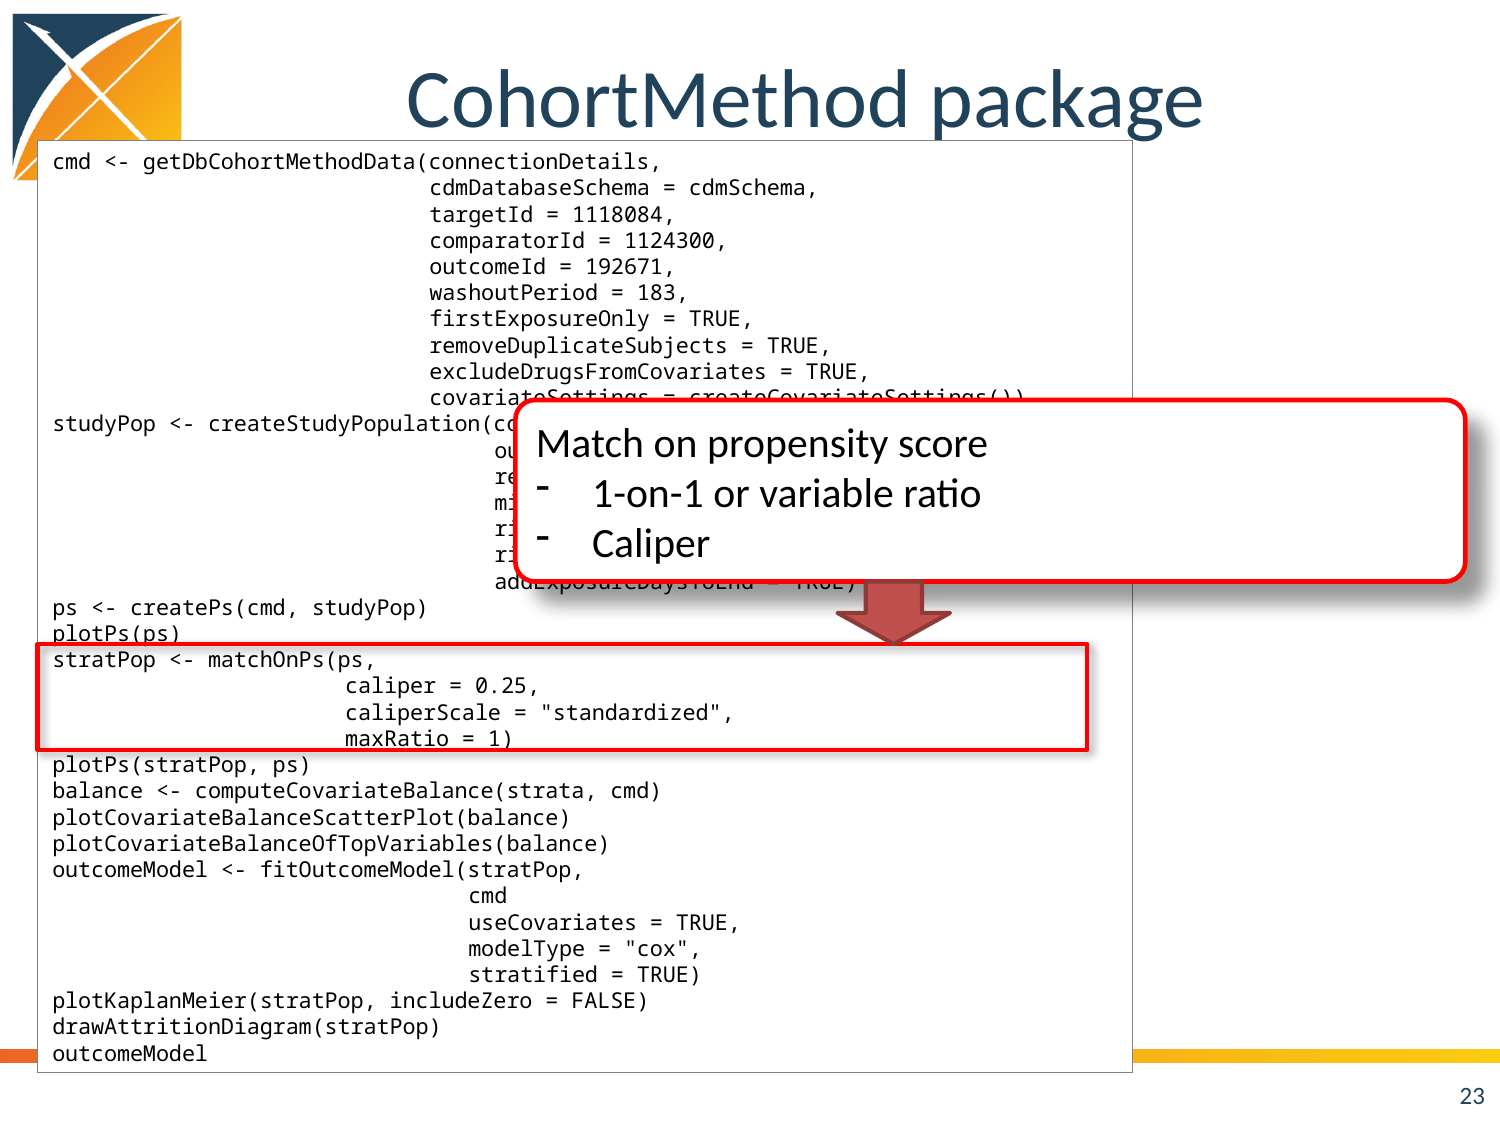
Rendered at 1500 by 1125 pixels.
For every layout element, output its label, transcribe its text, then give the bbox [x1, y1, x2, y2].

slide_number 23 [1149, 1065, 1500, 1125]
title CohortMethod package [187, 24, 1425, 163]
text_box cmd <- getDbCohortMethodData(connectionDetails, cdmDatabaseSchema = cdmSchema, targetId = 1118084, comparatorId = 1124300, outcomeId = 192671, washoutPeriod = 183, firstExposureOnly = TRUE, removeDuplicateSubjects = TRUE, excludeDrugsFromCovariates = TRUE, covariateSettings = createCovariateSettings()) studyPop <- createStudyPopulation(cohortMethodData = cmd, outcomeId = 192671, removeSubjectsWithPriorOutcome = TRUE, minDaysAtRisk = 1, riskWindowStart = 0, riskWindowEnd = 30, addExposureDaysToEnd = TRUE) ps <- createPs(cmd, studyPop) plotPs(ps) stratPop <- matchOnPs(ps, caliper = 0.25, caliperScale = "standardized", maxRatio = 1) plotPs(stratPop, ps) balance <- computeCovariateBalance(strata, cmd) plotCovariateBalanceScatterPlot(balance) plotCovariateBalanceOfTopVariables(balance) outcomeModel <- fitOutcomeModel(stratPop, cmd useCovariates = TRUE, modelType = "cox", stratified = TRUE) plotKaplanMeier(stratPop, includeZero = FALSE) drawAttritionDiagram(stratPop) outcomeModel [37, 617, 1133, 1073]
text_box cmd <- getDbCohortMethodData(connectionDetails, cdmDatabaseSchema = cdmSchema, targetId = 1118084, comparatorId = 1124300, outcomeId = 192671, washoutPeriod = 183, firstExposureOnly = TRUE, removeDuplicateSubjects = TRUE, excludeDrugsFromCovariates = TRUE, covariateSettings = createCovariateSettings()) studyPop <- createStudyPopulation(cohortMethodData = cmd, outcomeId = 192671, removeSubjectsWithPriorOutcome = TRUE, minDaysAtRisk = 1, riskWindowStart = 0, riskWindowEnd = 30, addExposureDaysToEnd = TRUE) ps <- createPs(cmd, studyPop) plotPs(ps) stratPop <- matchOnPs(ps, caliper = 0.25, caliperScale = "standardized", maxRatio = 1) plotPs(stratPop, ps) balance <- computeCovariateBalance(strata, cmd) plotCovariateBalanceScatterPlot(balance) plotCovariateBalanceOfTopVariables(balance) outcomeModel <- fitOutcomeModel(stratPop, cmd useCovariates = TRUE, modelType = "cox", stratified = TRUE) plotKaplanMeier(stratPop, includeZero = FALSE) drawAttritionDiagram(stratPop) outcomeModel [37, 140, 1133, 642]
text_box [35, 642, 1089, 752]
text_box Match on propensity score 1-on-1 or variable ratio Caliper [513, 397, 1468, 584]
text_box [835, 579, 953, 646]
picture [0, 0, 206, 200]
